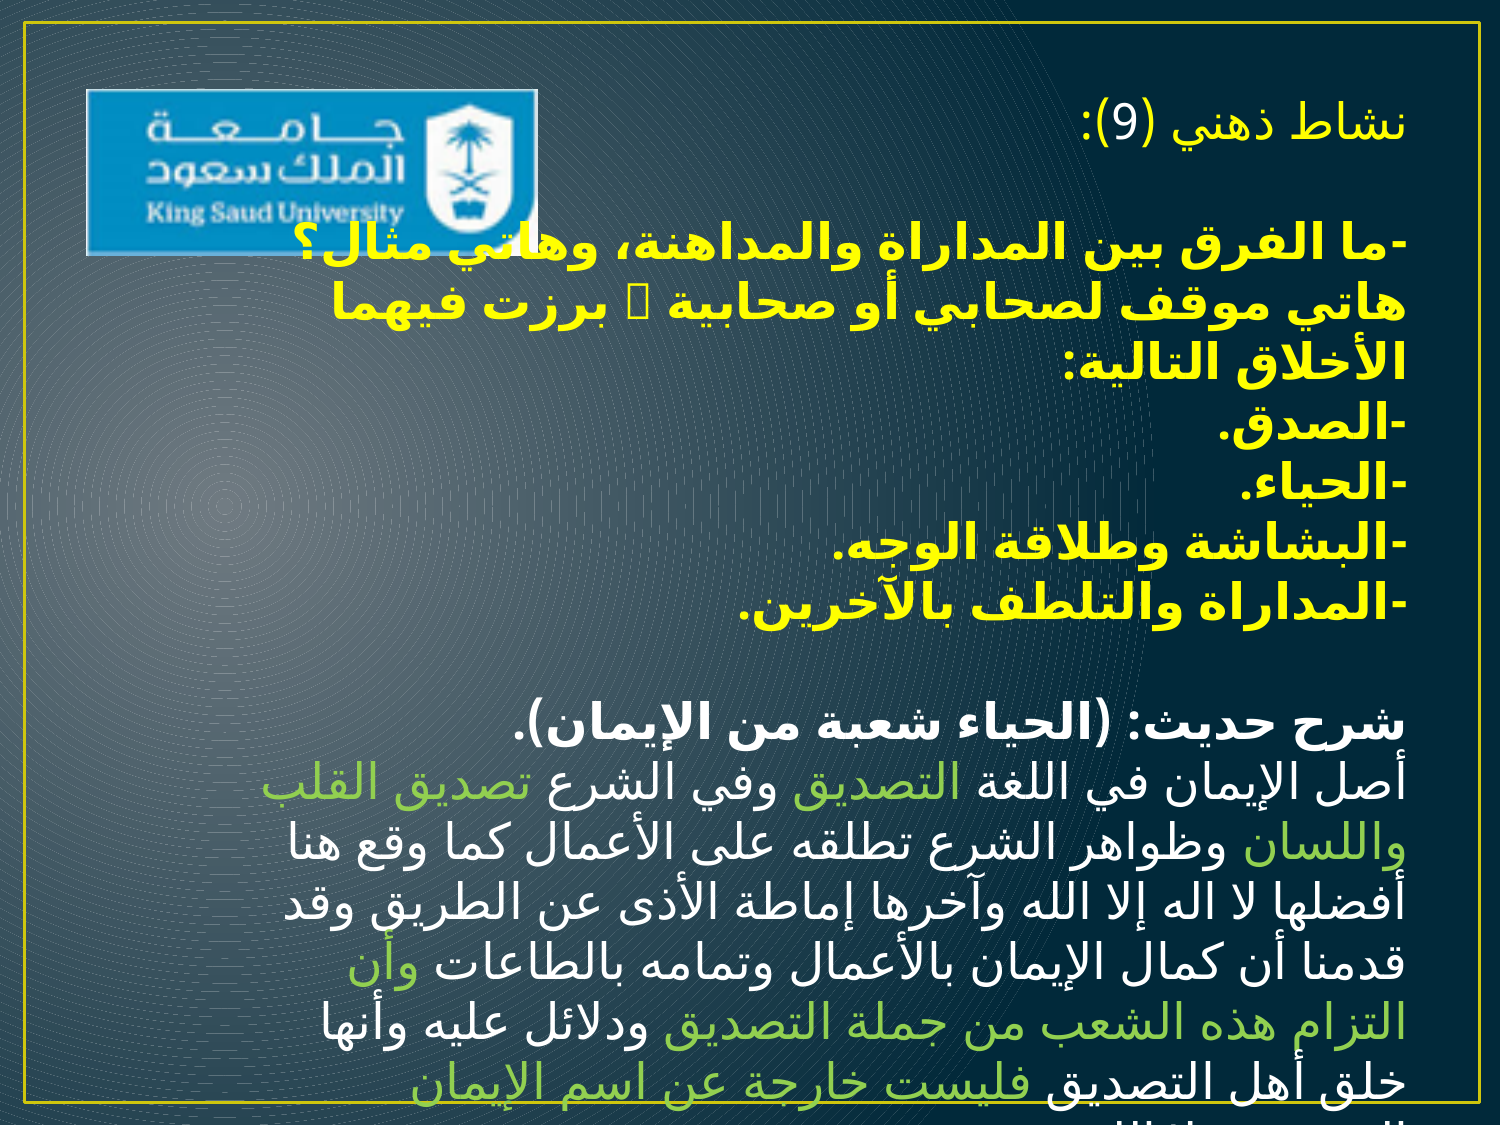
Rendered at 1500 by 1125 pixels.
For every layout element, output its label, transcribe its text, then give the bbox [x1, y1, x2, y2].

picture [85, 89, 538, 256]
text_box نشاط ذهني (9): -ما الفرق بين المداراة والمداهنة، وهاتي مثال؟ هاتي موقف لصحابي أو صحابية  برزت فيهما الأخلاق التالية: -الصدق. -الحياء. -البشاشة وطلاقة الوجه. -المداراة والتلطف بالآخرين. شرح حديث: (الحياء شعبة من الإيمان). أصل الإيمان في اللغة التصديق وفي الشرع تصديق القلب واللسان وظواهر الشرع تطلقه على الأعمال كما وقع هنا أفضلها لا اله إلا الله وآخرها إماطة الأذى عن الطريق وقد قدمنا أن كمال الإيمان بالأعمال وتمامه بالطاعات وأن التزام هذه الشعب من جملة التصديق ودلائل عليه وأنها خلق أهل التصديق فليست خارجة عن اسم الإيمان الشرعي ولا اللغوي. [222, 81, 1424, 1125]
